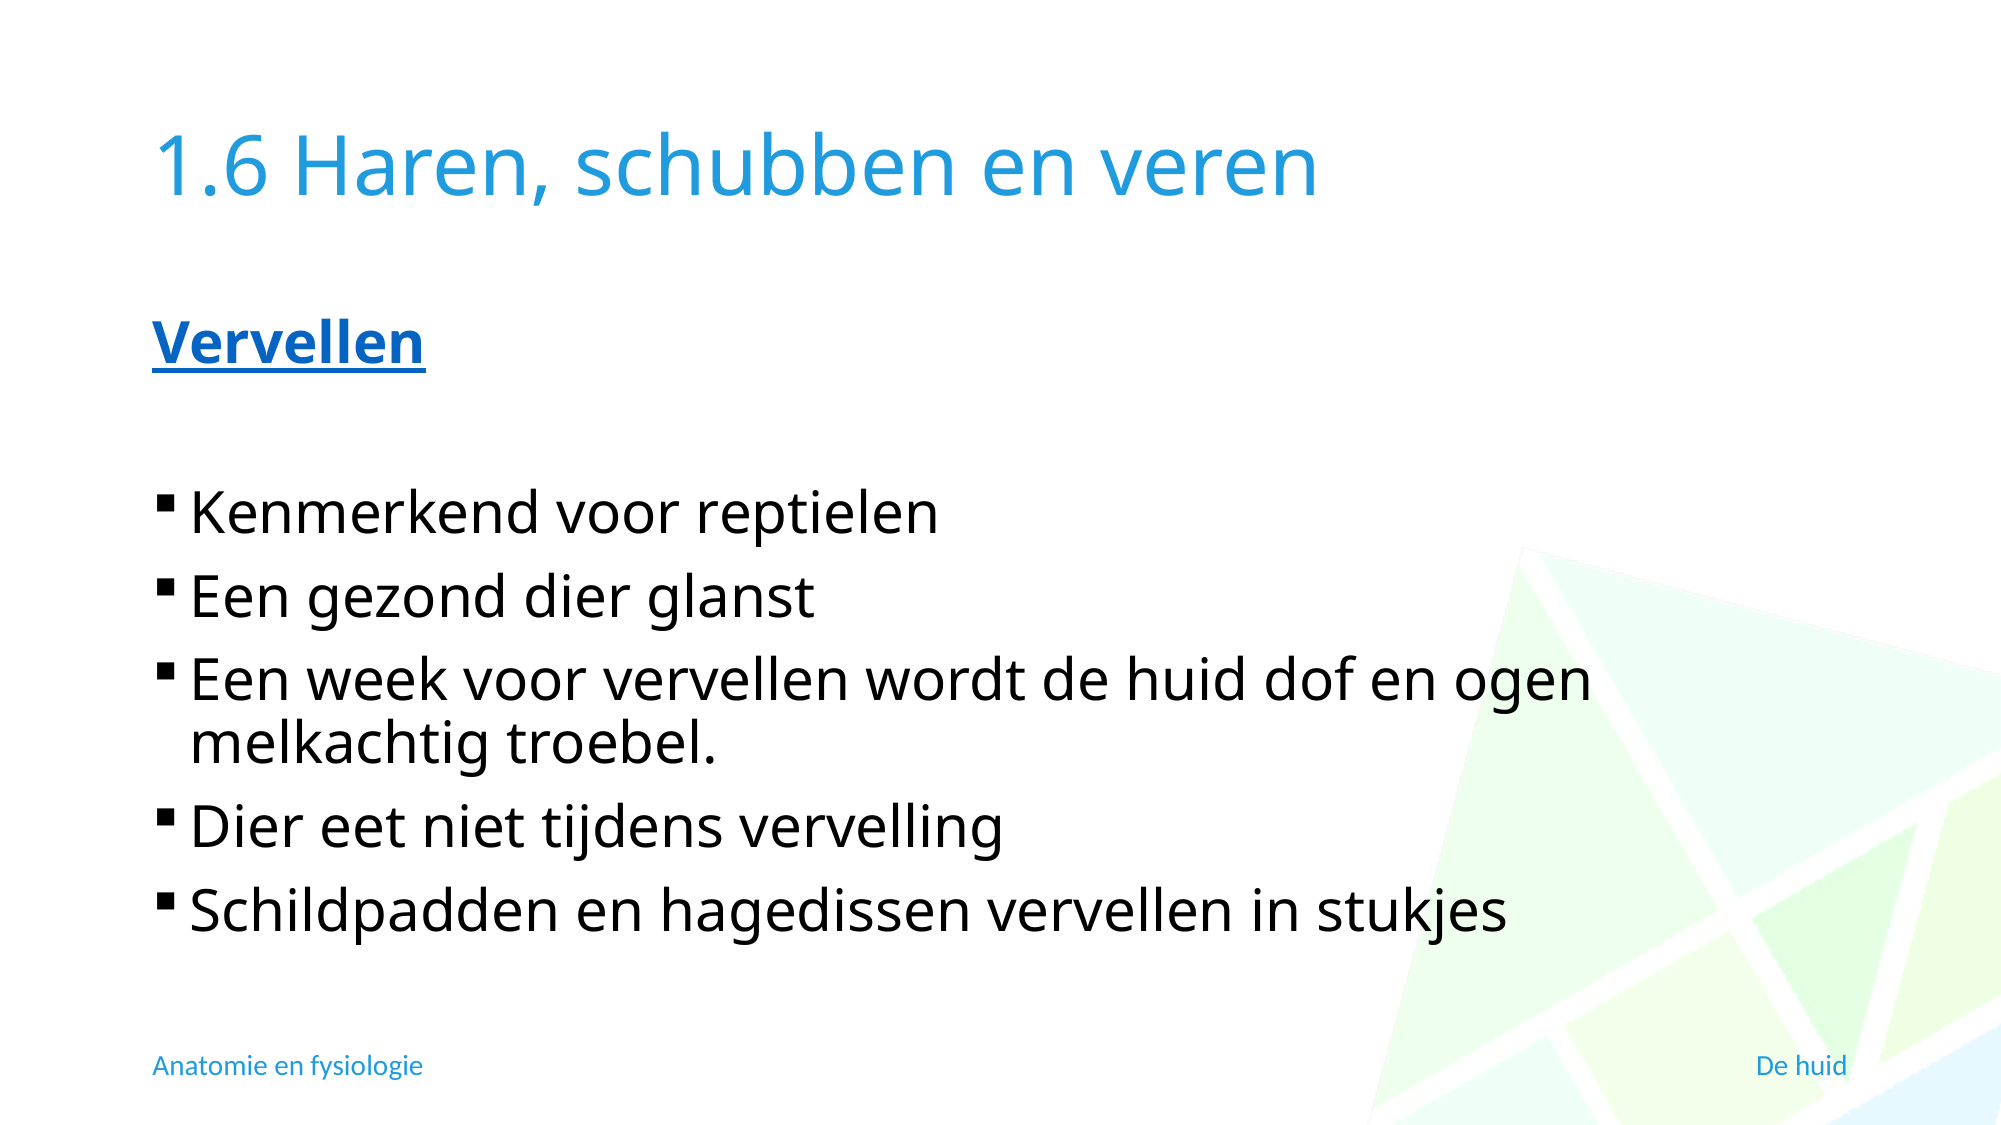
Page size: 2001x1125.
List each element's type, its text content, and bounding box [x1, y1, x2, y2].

title 1.6 Haren, schubben en veren [137, 59, 1863, 278]
list De huid [1412, 1042, 1863, 1103]
list Vervellen Kenmerkend voor reptielen Een gezond dier glanst Een week voor vervellen wordt de huid dof en ogen melkachtig troebel. Dier eet niet tijdens vervelling Schildpadden en hagedissen vervellen in stukjes [137, 299, 1863, 1014]
list Anatomie en fysiologie [137, 1042, 588, 1103]
